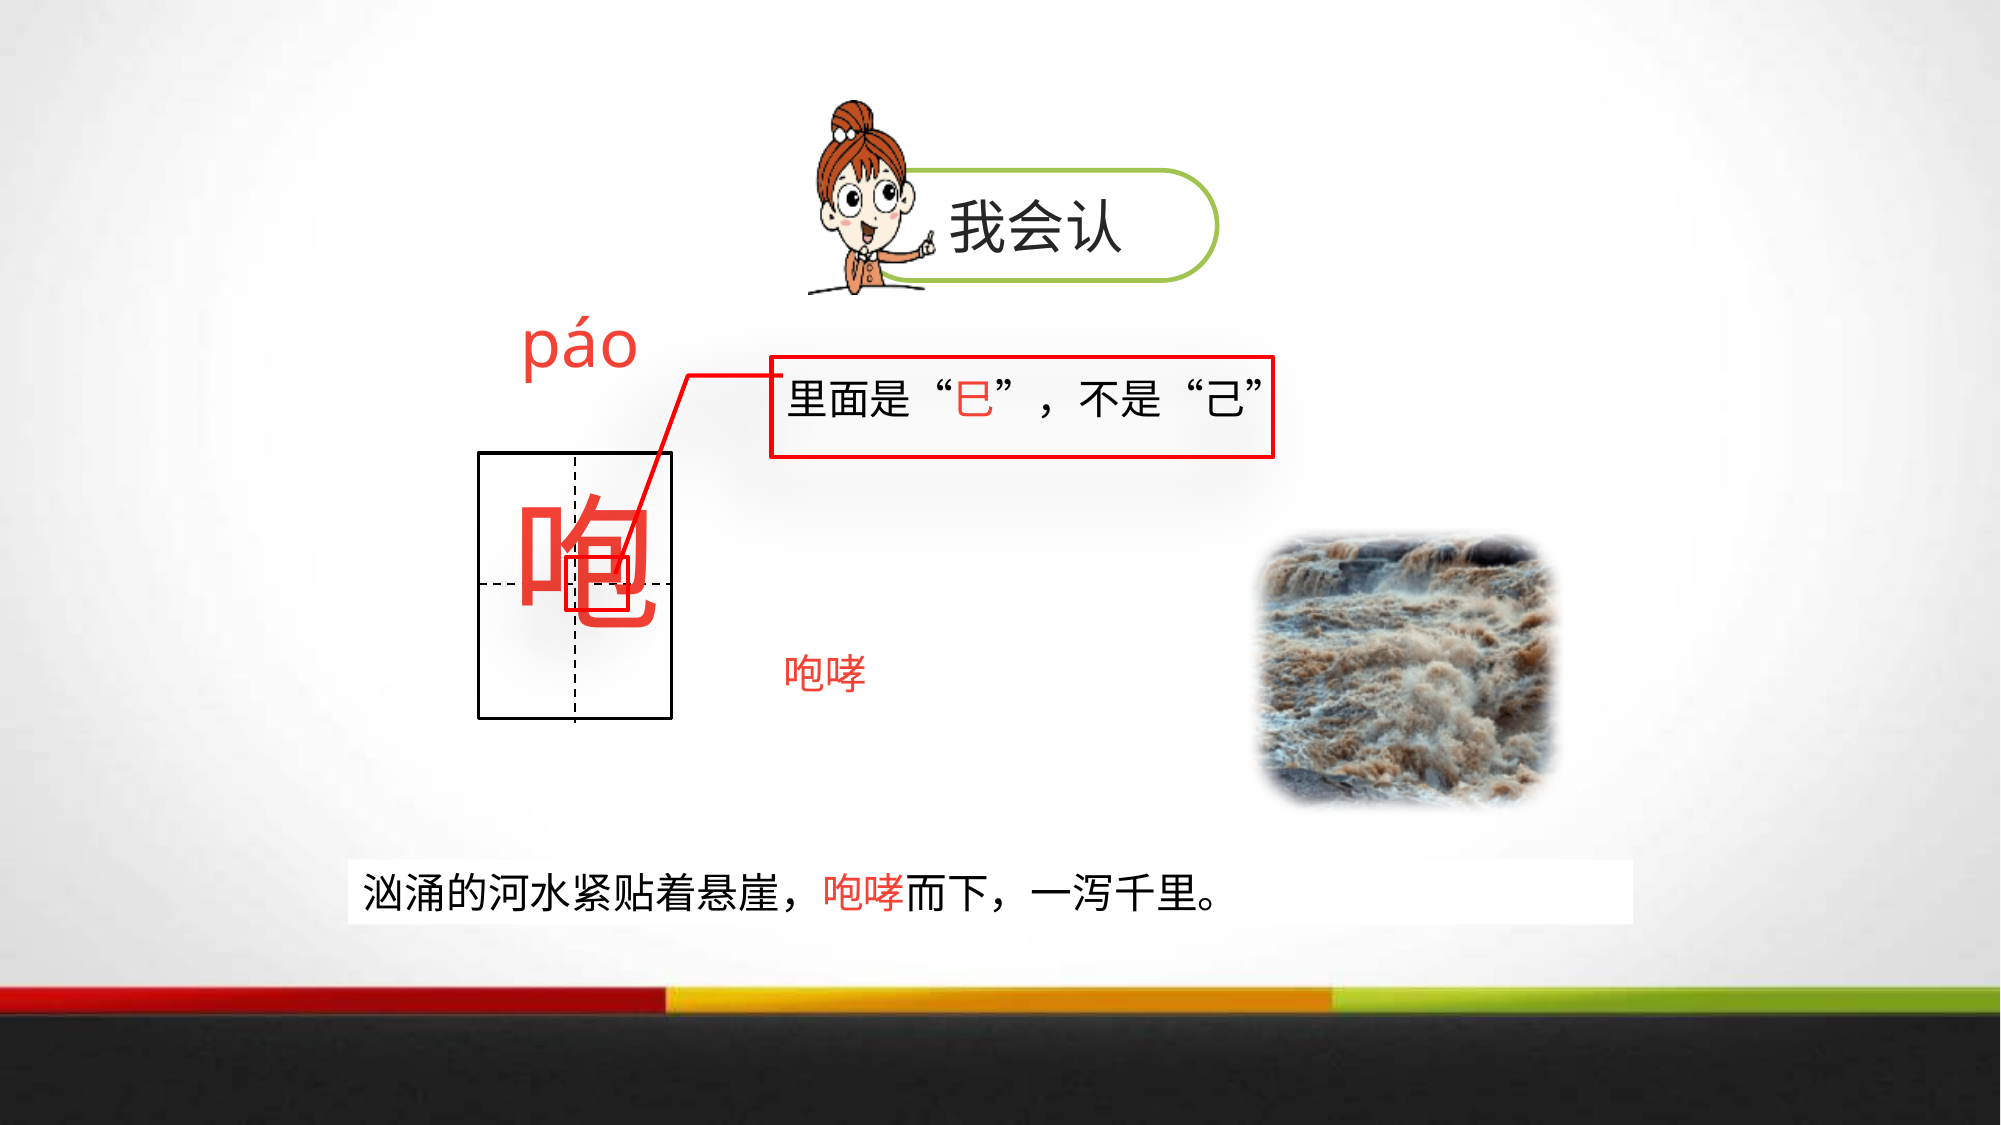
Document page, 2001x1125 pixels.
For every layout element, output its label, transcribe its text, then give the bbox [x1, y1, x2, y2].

text_box 我会认 [940, 168, 1220, 283]
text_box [478, 293, 678, 723]
picture [0, 0, 2001, 1125]
text_box 汹涌的河水紧贴着悬崖，咆哮而下，一泻千里。 [347, 859, 1634, 925]
text_box 咆哮 [768, 640, 883, 706]
text_box [682, 355, 1275, 459]
text_box 里面是“巳”，不是“己” [771, 365, 1306, 431]
